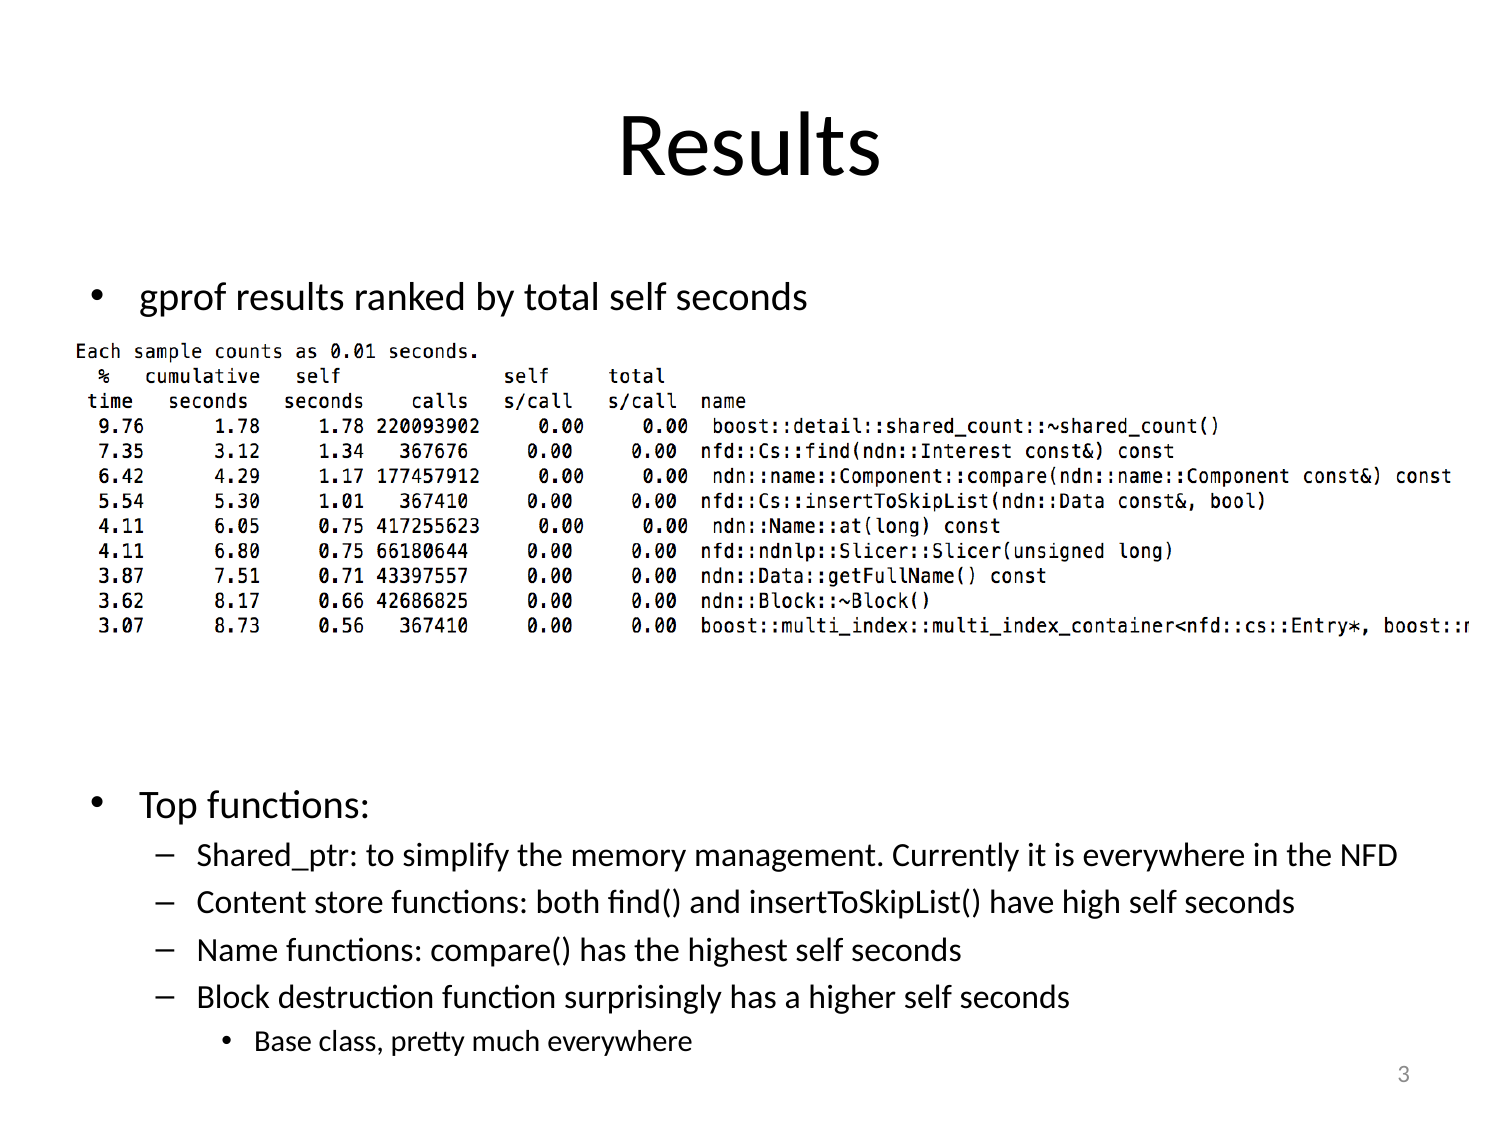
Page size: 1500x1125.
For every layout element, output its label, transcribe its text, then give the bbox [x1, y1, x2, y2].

title Results [75, 45, 1425, 233]
list gprof results ranked by total self seconds Top functions: Shared_ptr: to simplify the memory management. Currently it is everywhere in the NFD Content store functions: both find() and insertToSkipList() have high self seconds Name functions: compare() has the highest self seconds Block destruction function surprisingly has a higher self seconds Base class, pretty much everywhere [75, 262, 1425, 338]
slide_number 3 [1074, 1042, 1425, 1103]
picture [74, 339, 1469, 641]
list gprof results ranked by total self seconds Top functions: Shared_ptr: to simplify the memory management. Currently it is everywhere in the NFD Content store functions: both find() and insertToSkipList() have high self seconds Name functions: compare() has the highest self seconds Block destruction function surprisingly has a higher self seconds Base class, pretty much everywhere [75, 648, 1425, 1073]
